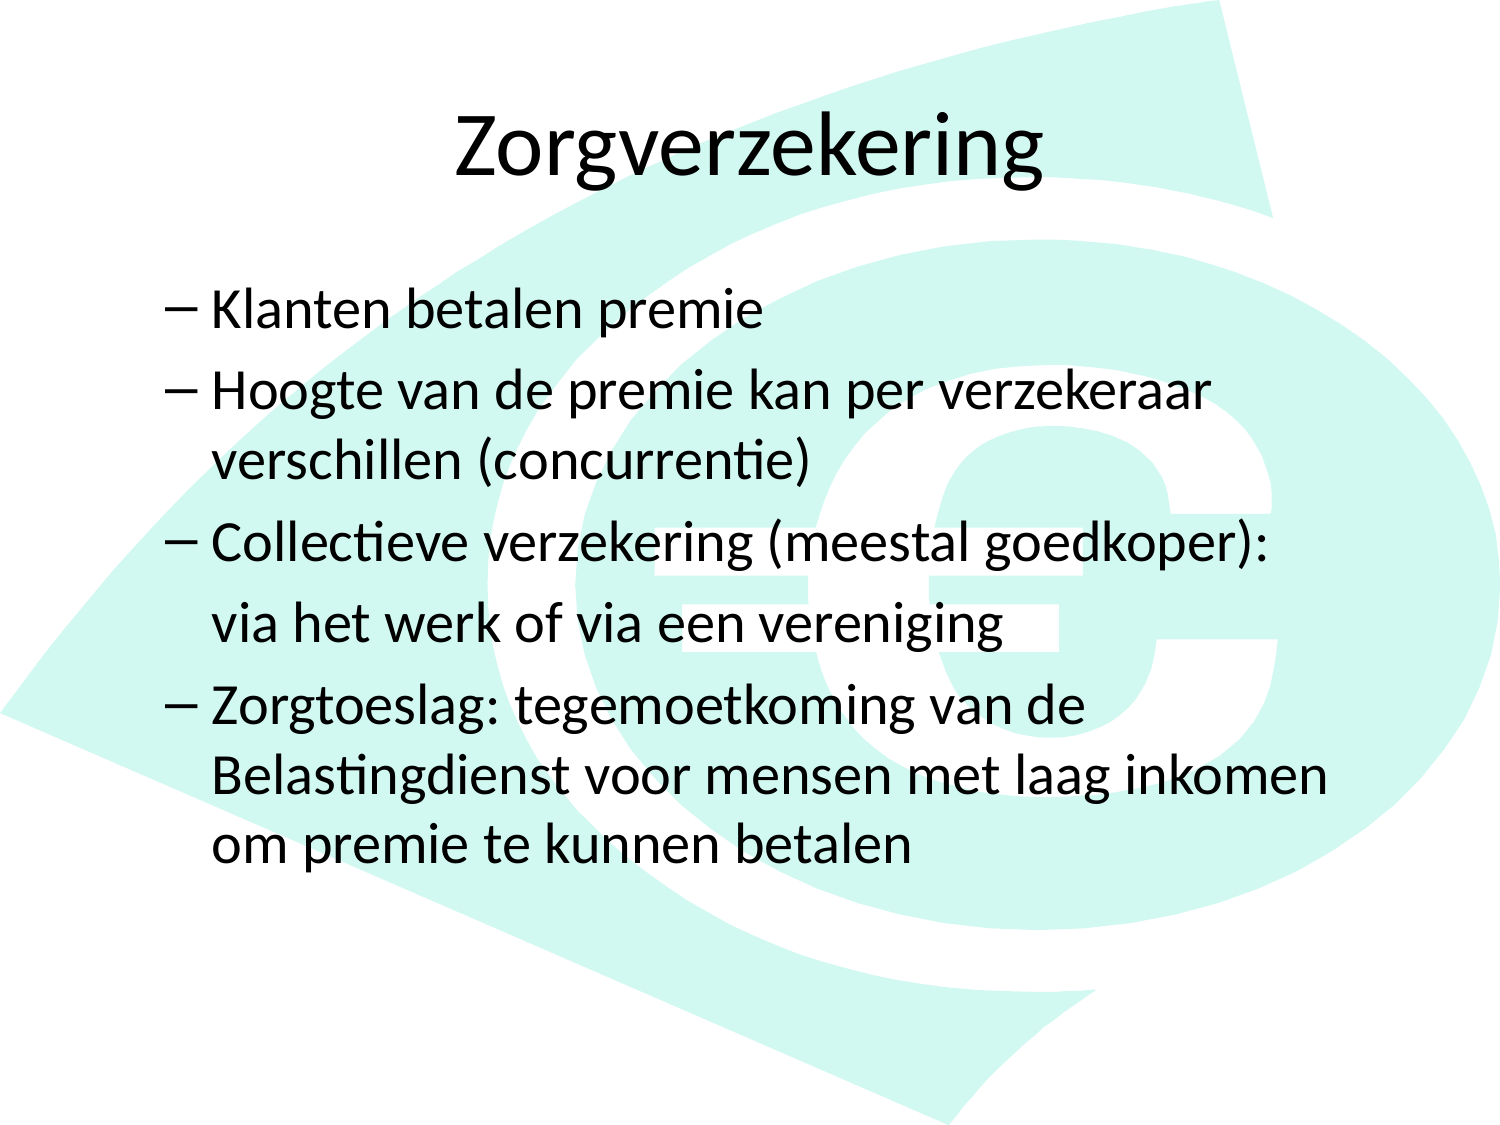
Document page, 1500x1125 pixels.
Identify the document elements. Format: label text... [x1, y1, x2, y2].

list Klanten betalen premie Hoogte van de premie kan per verzekeraar verschillen (concurrentie) Collectieve verzekering (meestal goedkoper): via het werk of via een vereniging Zorgtoeslag: tegemoetkoming van de Belastingdienst voor mensen met laag inkomen om premie te kunnen betalen [75, 262, 1425, 1005]
title Zorgverzekering [75, 45, 1425, 233]
